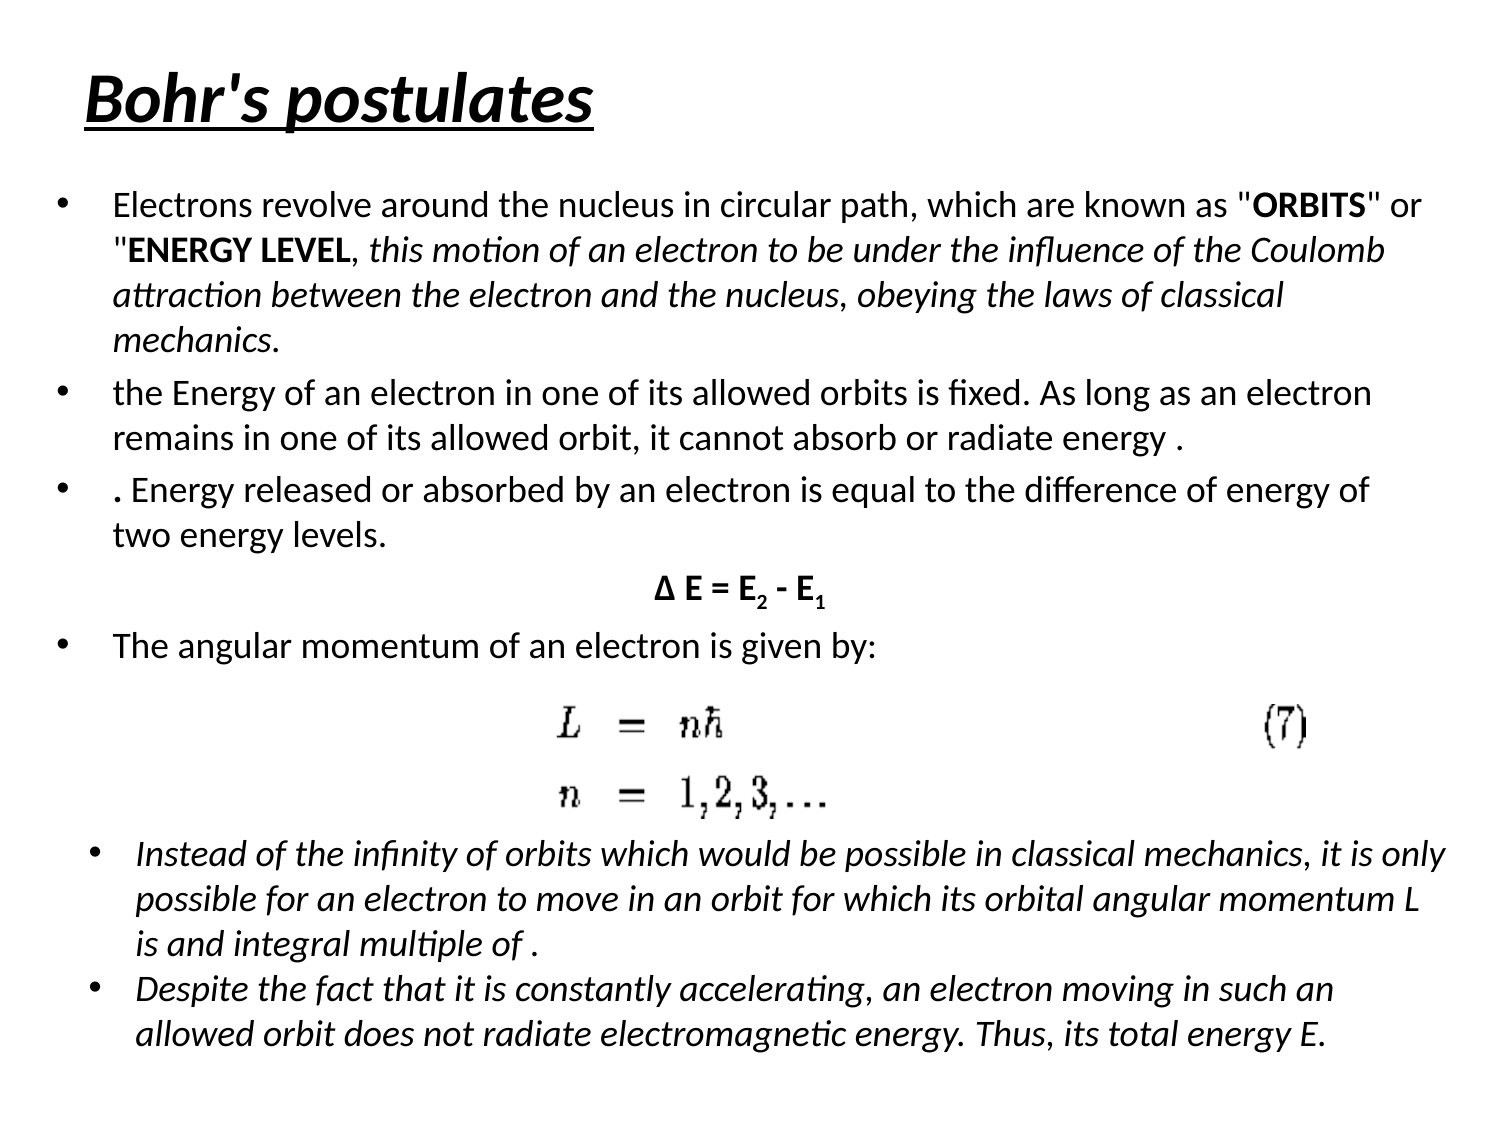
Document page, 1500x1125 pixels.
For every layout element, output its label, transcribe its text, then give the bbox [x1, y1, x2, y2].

picture [229, 703, 1306, 819]
title Bohr's postulates [69, 42, 1420, 172]
list Electrons revolve around the nucleus in circular path, which are known as "ORBITS" or "ENERGY LEVEL, this motion of an electron to be under the influence of the Coulomb attraction between the electron and the nucleus, obeying the laws of classical mechanics. the Energy of an electron in one of its allowed orbits is fixed. As long as an electron remains in one of its allowed orbit, it cannot absorb or radiate energy . . Energy released or absorbed by an electron is equal to the difference of energy of two energy levels. ∆ E = E2 - E1 The angular momentum of an electron is given by: [41, 172, 1439, 1083]
text_box Instead of the infinity of orbits which would be possible in classical mechanics, it is only possible for an electron to move in an orbit for which its orbital angular momentum L is and integral multiple of . Despite the fact that it is constantly accelerating, an electron moving in such an allowed orbit does not radiate electromagnetic energy. Thus, its total energy E. [73, 821, 1462, 1062]
